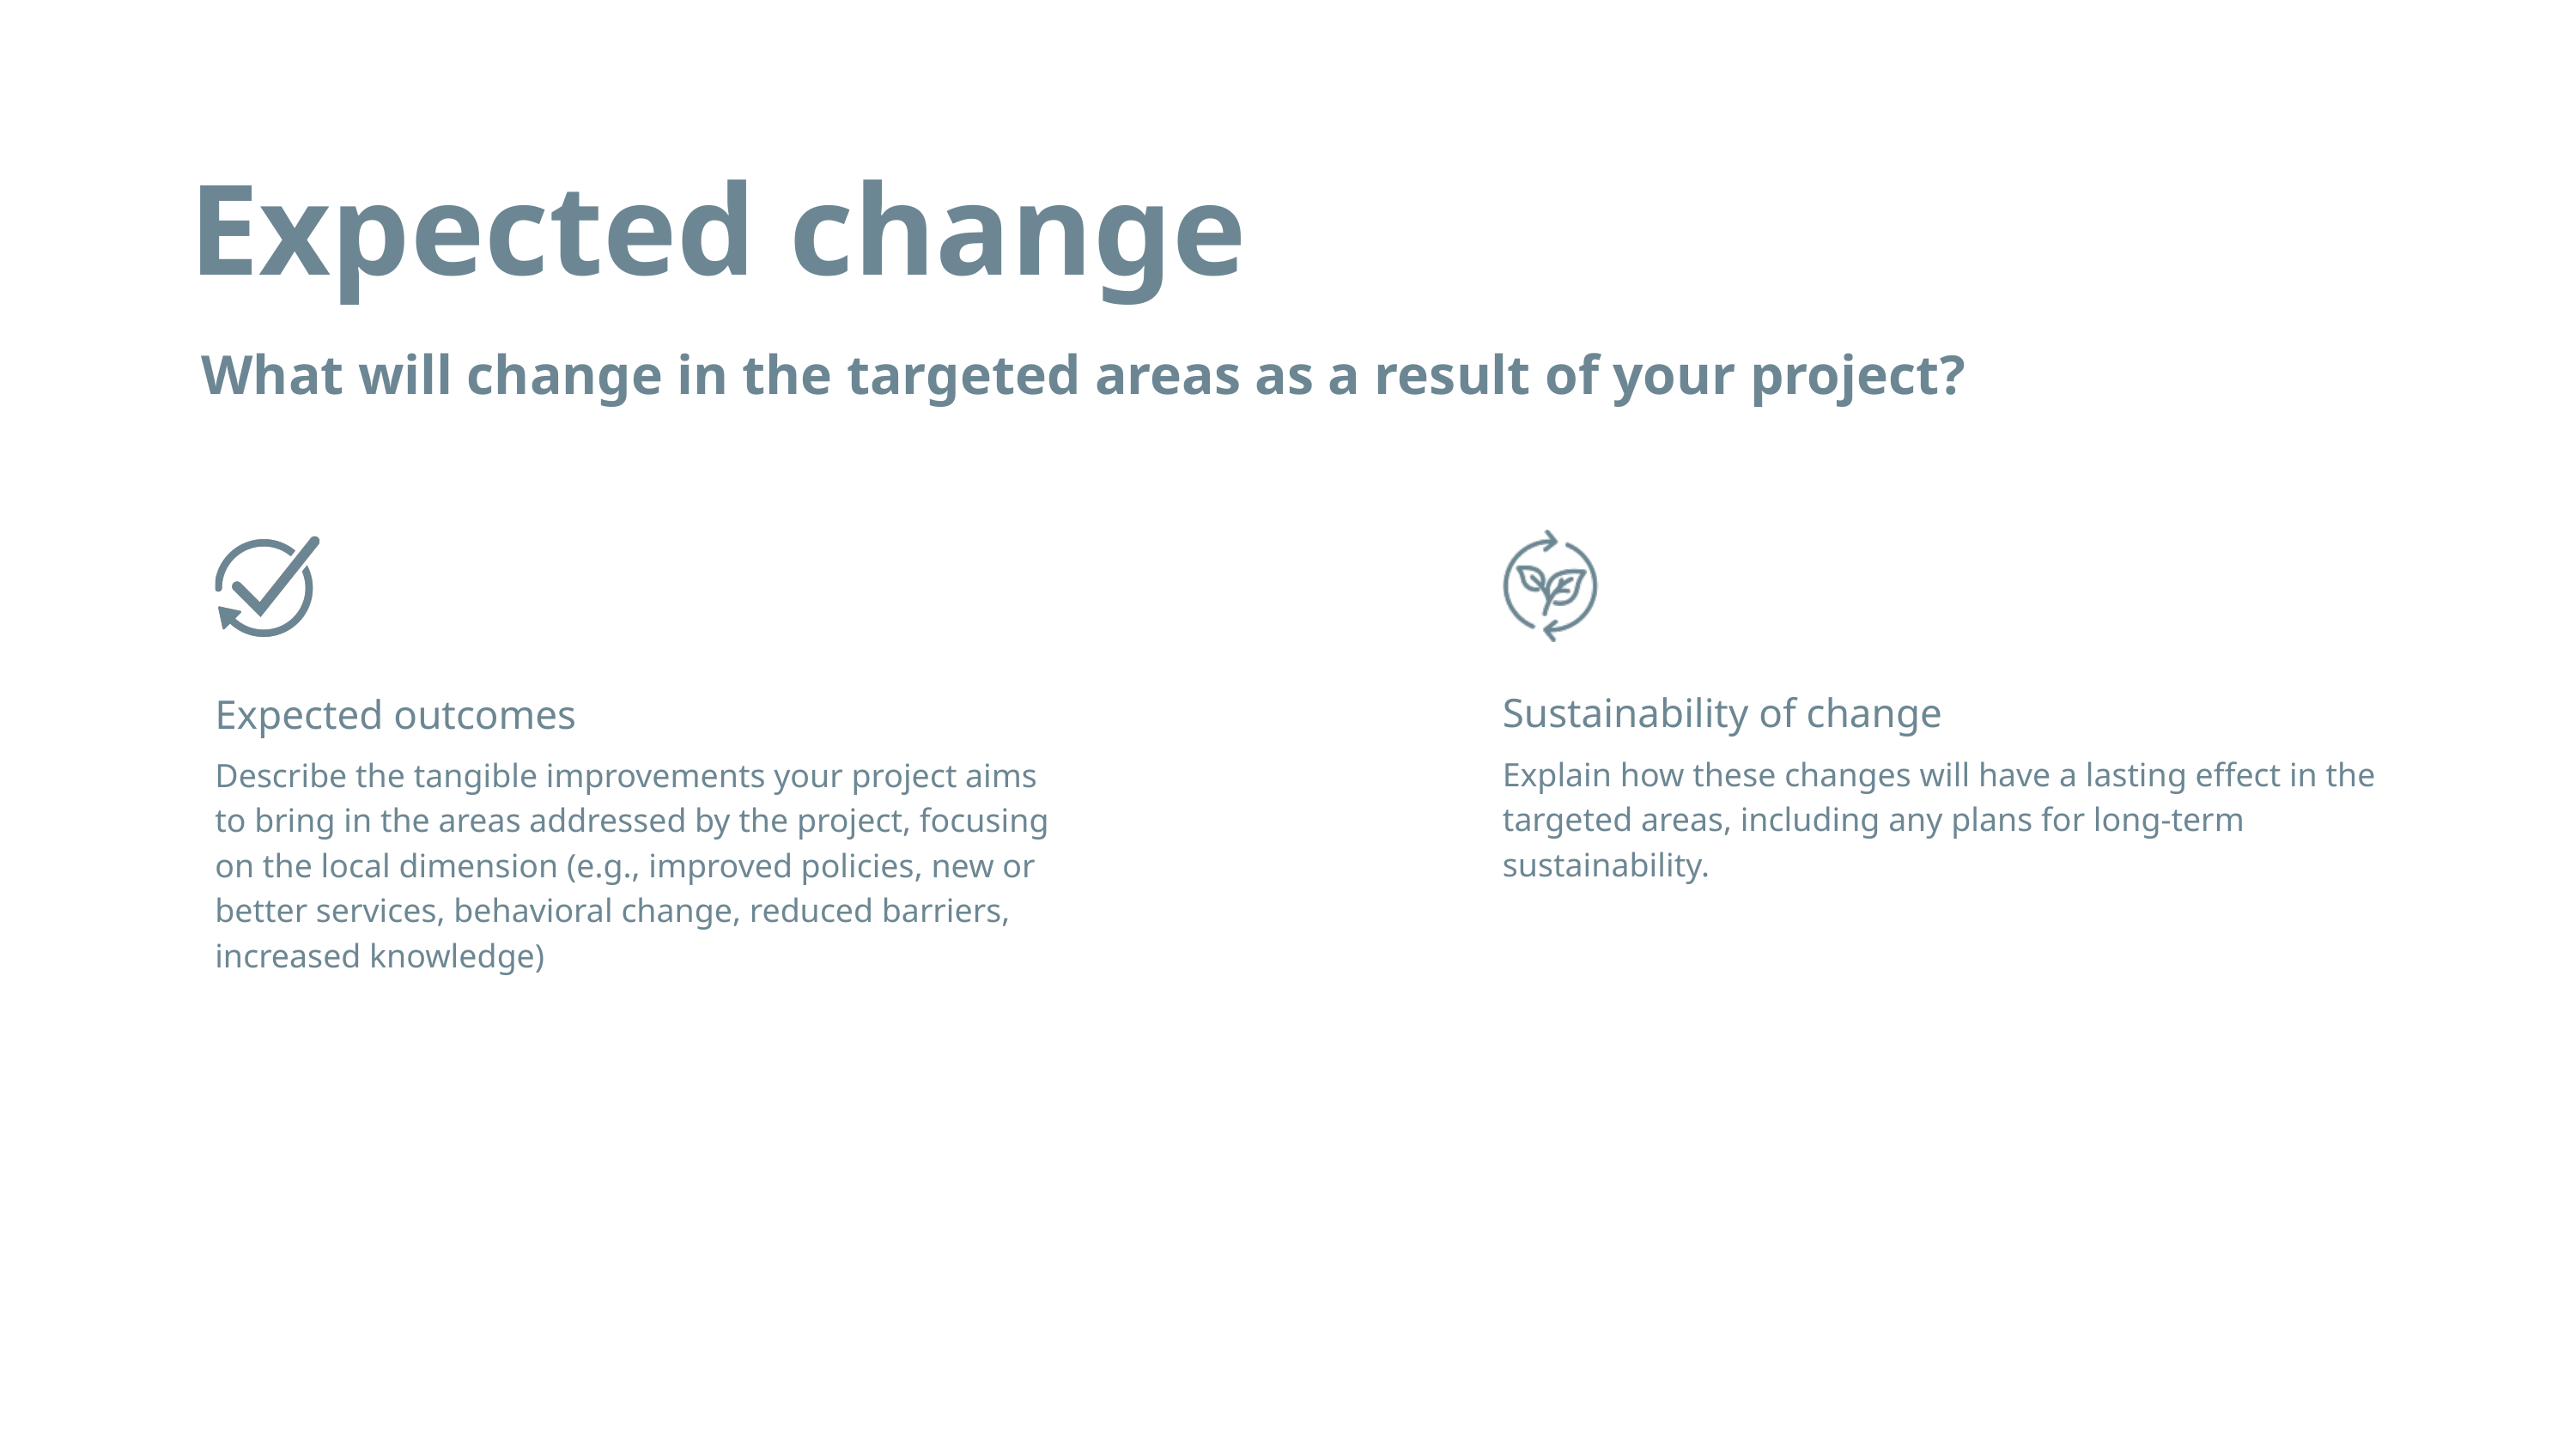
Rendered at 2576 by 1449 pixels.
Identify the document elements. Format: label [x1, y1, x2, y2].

text_box [189, 124, 2487, 972]
